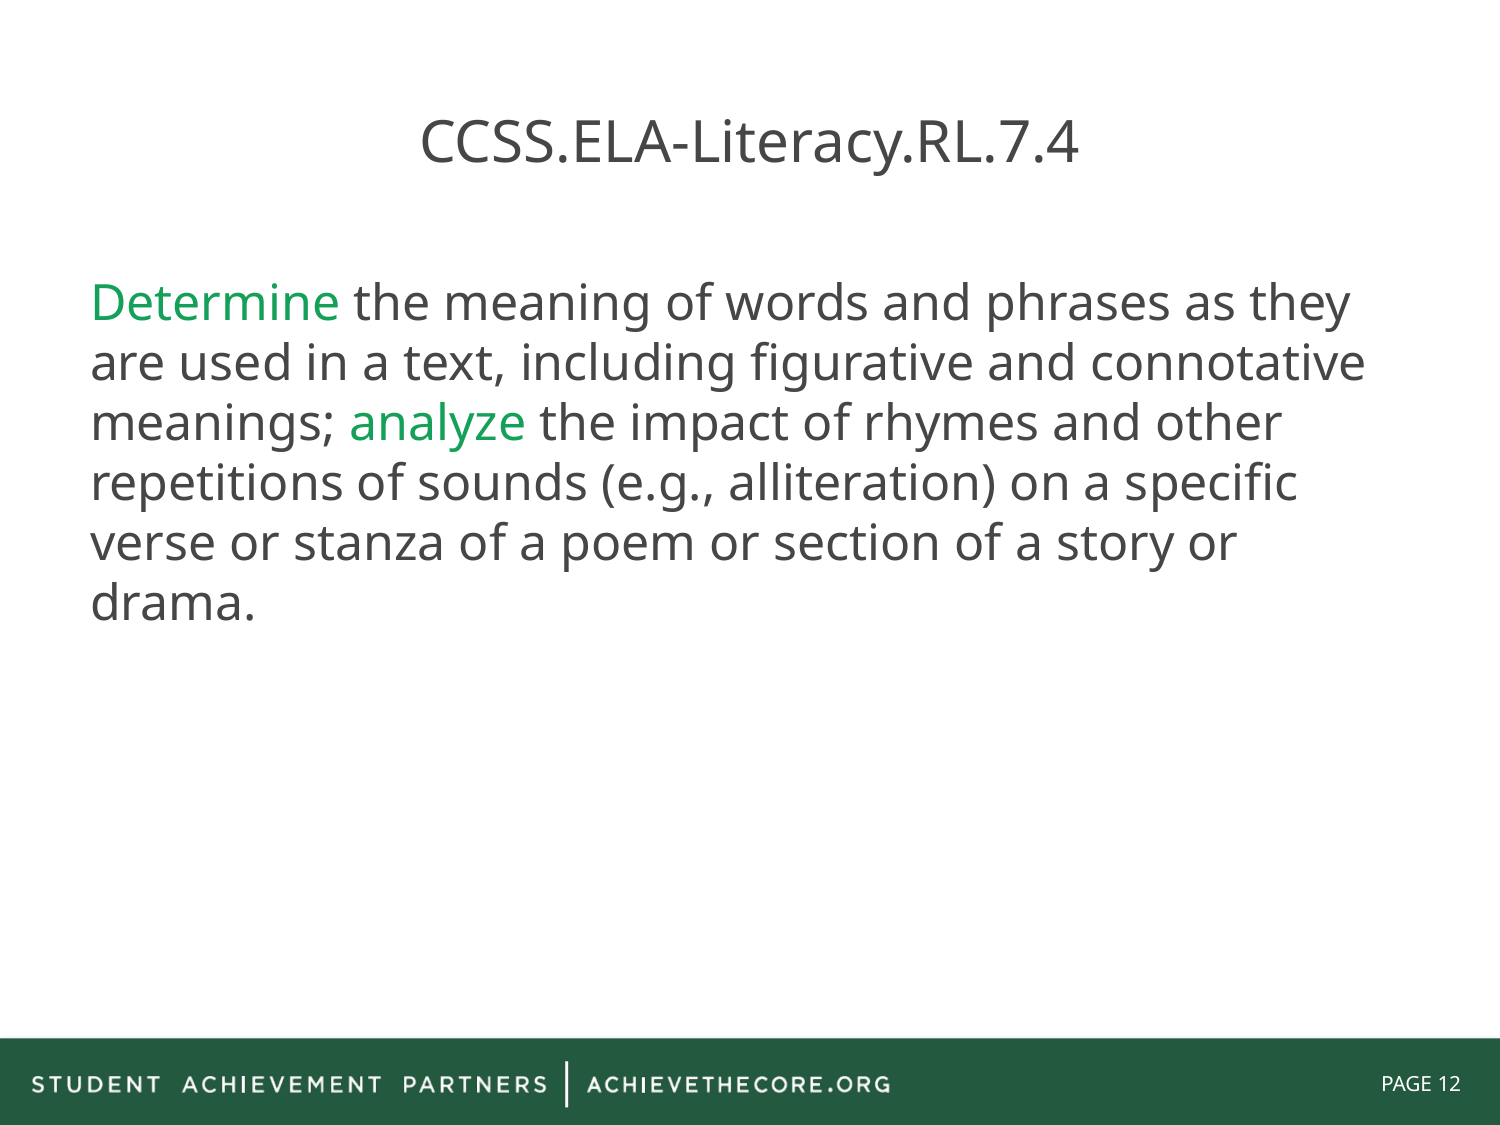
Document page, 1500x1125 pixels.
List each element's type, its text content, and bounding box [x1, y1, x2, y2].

list Determine the meaning of words and phrases as they are used in a text, including figurative and connotative meanings; analyze the impact of rhymes and other repetitions of sounds (e.g., alliteration) on a specific verse or stanza of a poem or section of a story or drama. [75, 262, 1425, 1005]
title CCSS.ELA-Literacy.RL.7.4 [75, 45, 1425, 233]
